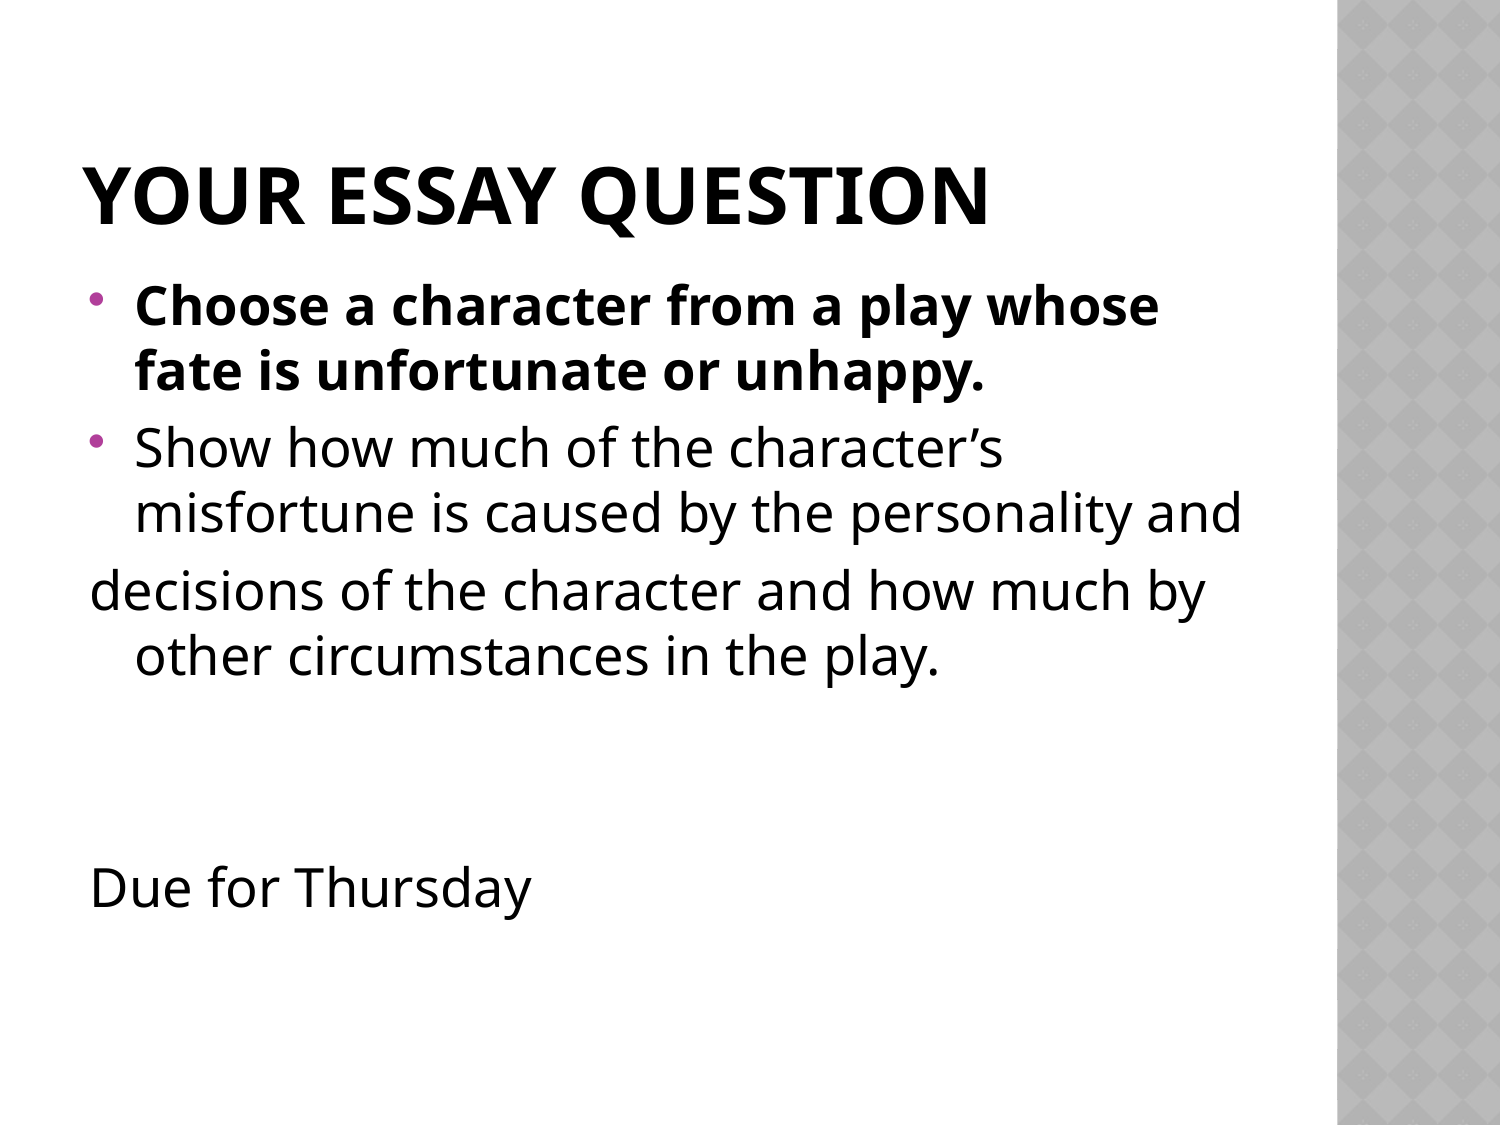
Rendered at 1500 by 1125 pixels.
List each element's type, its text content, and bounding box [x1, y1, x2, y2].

list Choose a character from a play whose fate is unfortunate or unhappy. Show how much of the character’s misfortune is caused by the personality and decisions of the character and how much by other circumstances in the play. Due for Thursday [75, 264, 1263, 1059]
title Your essay question [75, 52, 1263, 240]
